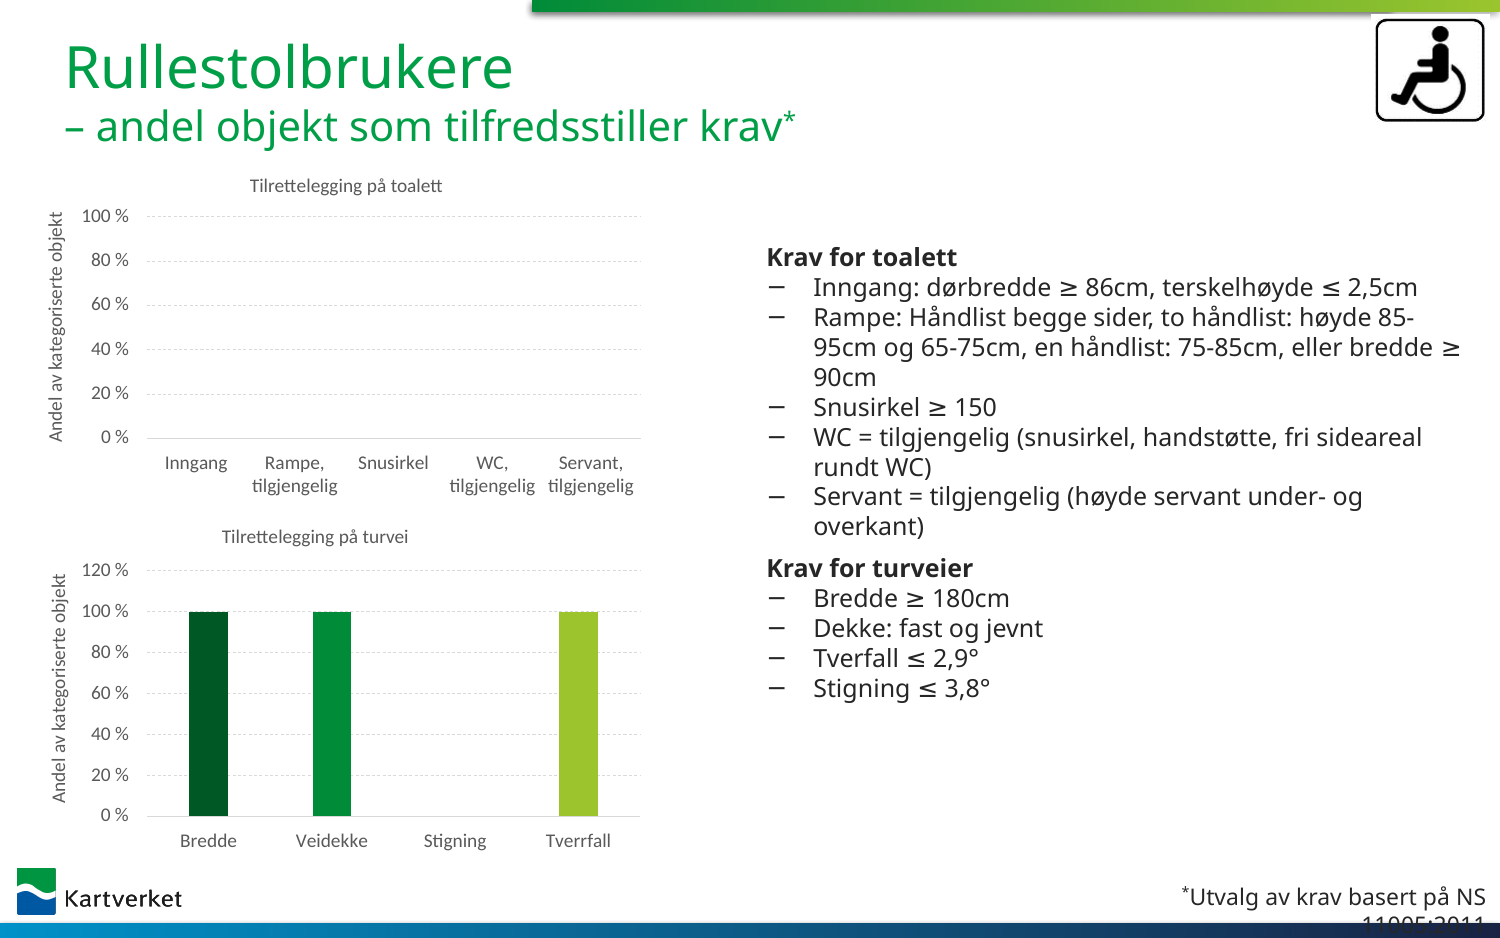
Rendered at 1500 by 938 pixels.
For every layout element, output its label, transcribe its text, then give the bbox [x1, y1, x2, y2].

text_box Krav for toalett Inngang: dørbredde ≥ 86cm, terskelhøyde ≤ 2,5cm Rampe: Håndlist begge sider, to håndlist: høyde 85-95cm og 65-75cm, en håndlist: 75-85cm, eller bredde ≥ 90cm Snusirkel ≥ 150 WC = tilgjengelig (snusirkel, handstøtte, fri sideareal rundt WC) Servant = tilgjengelig (høyde servant under- og overkant) [751, 234, 1483, 545]
picture [41, 520, 652, 859]
picture [1371, 13, 1491, 127]
text_box Rullestolbrukere – andel objekt som tilfredsstiller krav* [49, 14, 1431, 158]
picture [41, 166, 652, 505]
text_box Krav for turveier Bredde ≥ 180cm Dekke: fast og jevnt Tverfall ≤ 2,9° Stigning ≤ 3,8° [751, 545, 1483, 710]
text_box *Utvalg av krav basert på NS 11005:2011 [1068, 873, 1500, 938]
